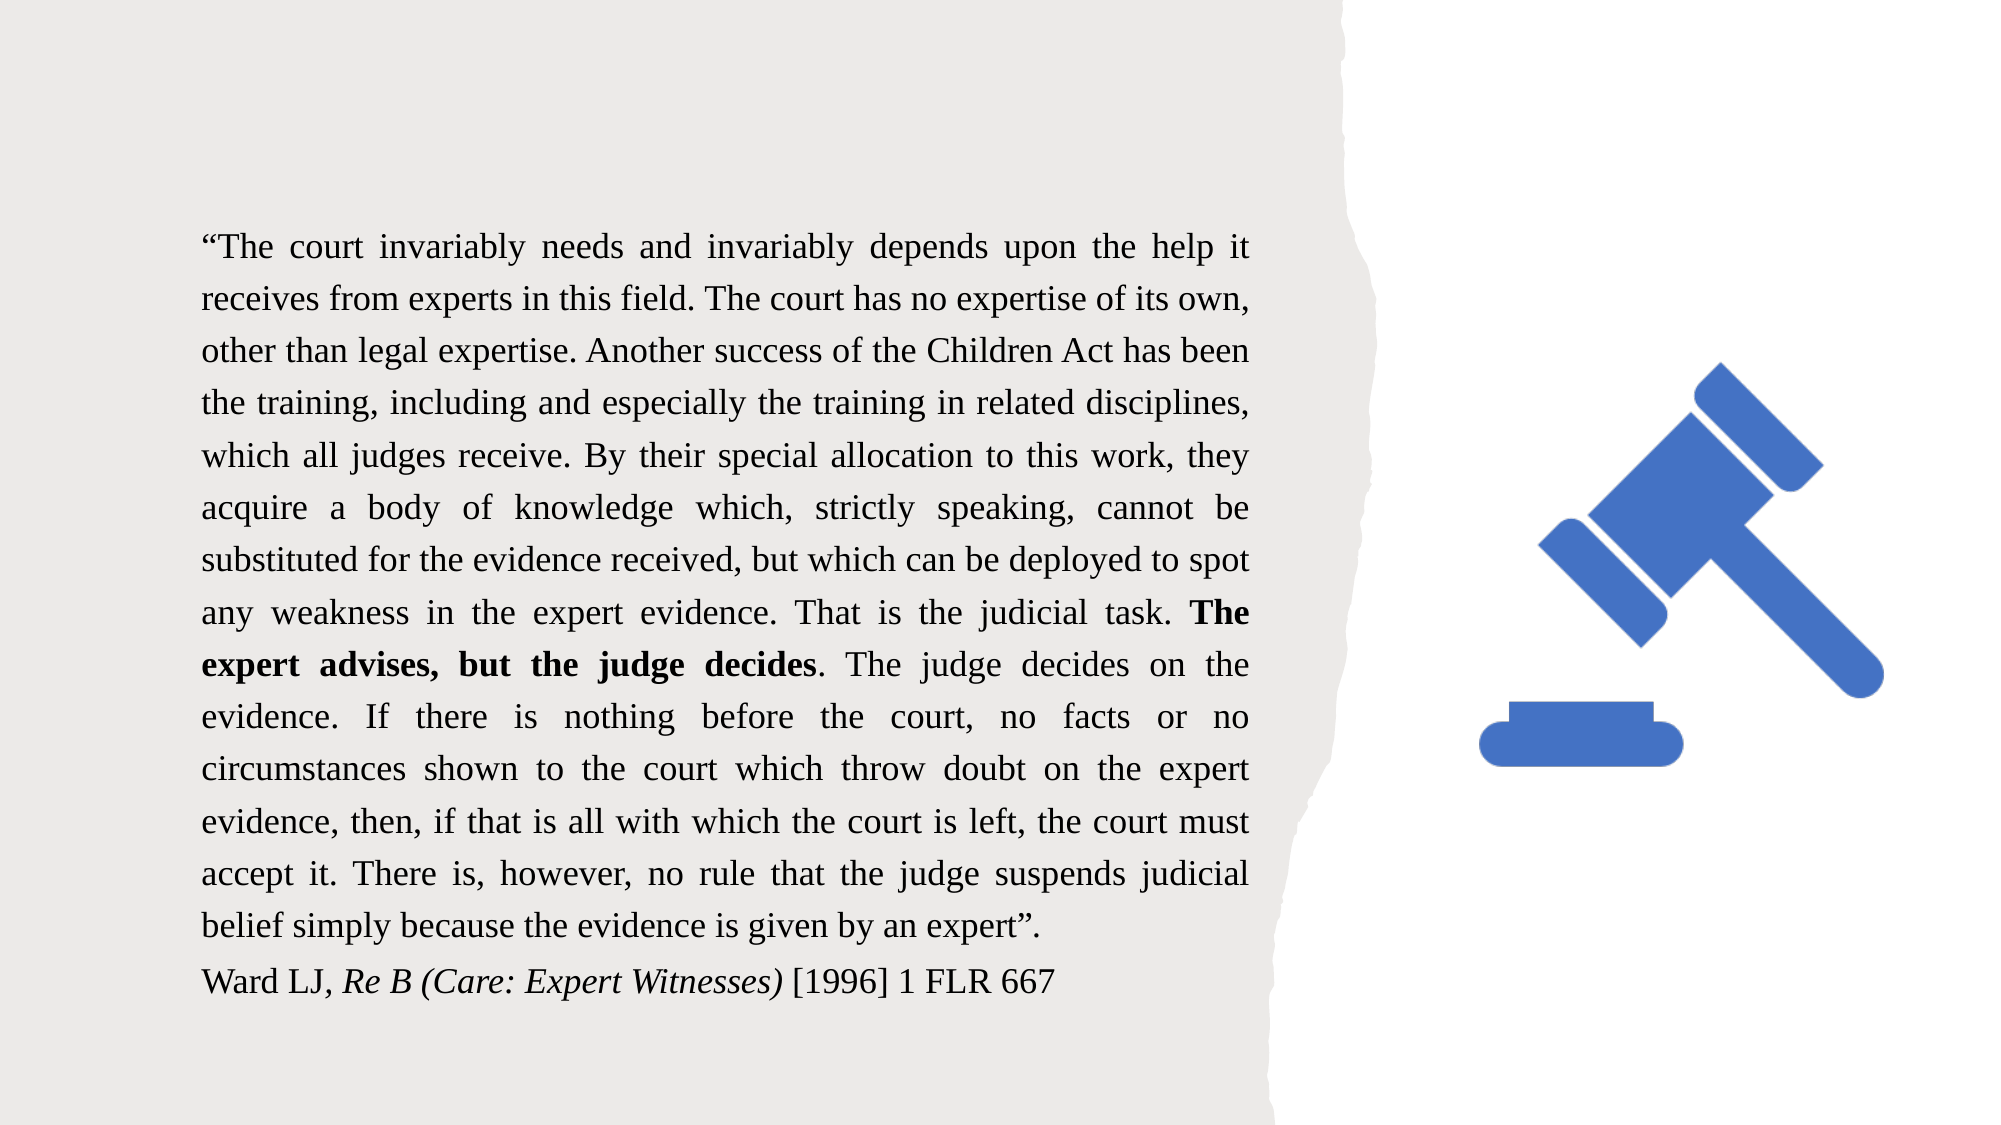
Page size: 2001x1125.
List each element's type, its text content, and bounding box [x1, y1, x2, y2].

list “The court invariably needs and invariably depends upon the help it receives from experts in this field. The court has no expertise of its own, other than legal expertise. Another success of the Children Act has been the training, including and especially the training in related disciplines, which all judges receive. By their special allocation to this work, they acquire a body of knowledge which, strictly speaking, cannot be substituted for the evidence received, but which can be deployed to spot any weakness in the expert evidence. That is the judicial task. The expert advises, but the judge decides. The judge decides on the evidence. If there is nothing before the court, no facts or no circumstances shown to the court which throw doubt on the expert evidence, then, if that is all with which the court is left, the court must accept it. There is, however, no rule that the judge suspends judicial belief simply because the evidence is given by an expert”. Ward LJ, Re B (Care: Expert Witnesses) [1996] 1 FLR 667 [186, 155, 1265, 1013]
picture [1442, 326, 1920, 804]
text_box [0, 0, 1436, 1125]
text_box [1269, 0, 2000, 1125]
